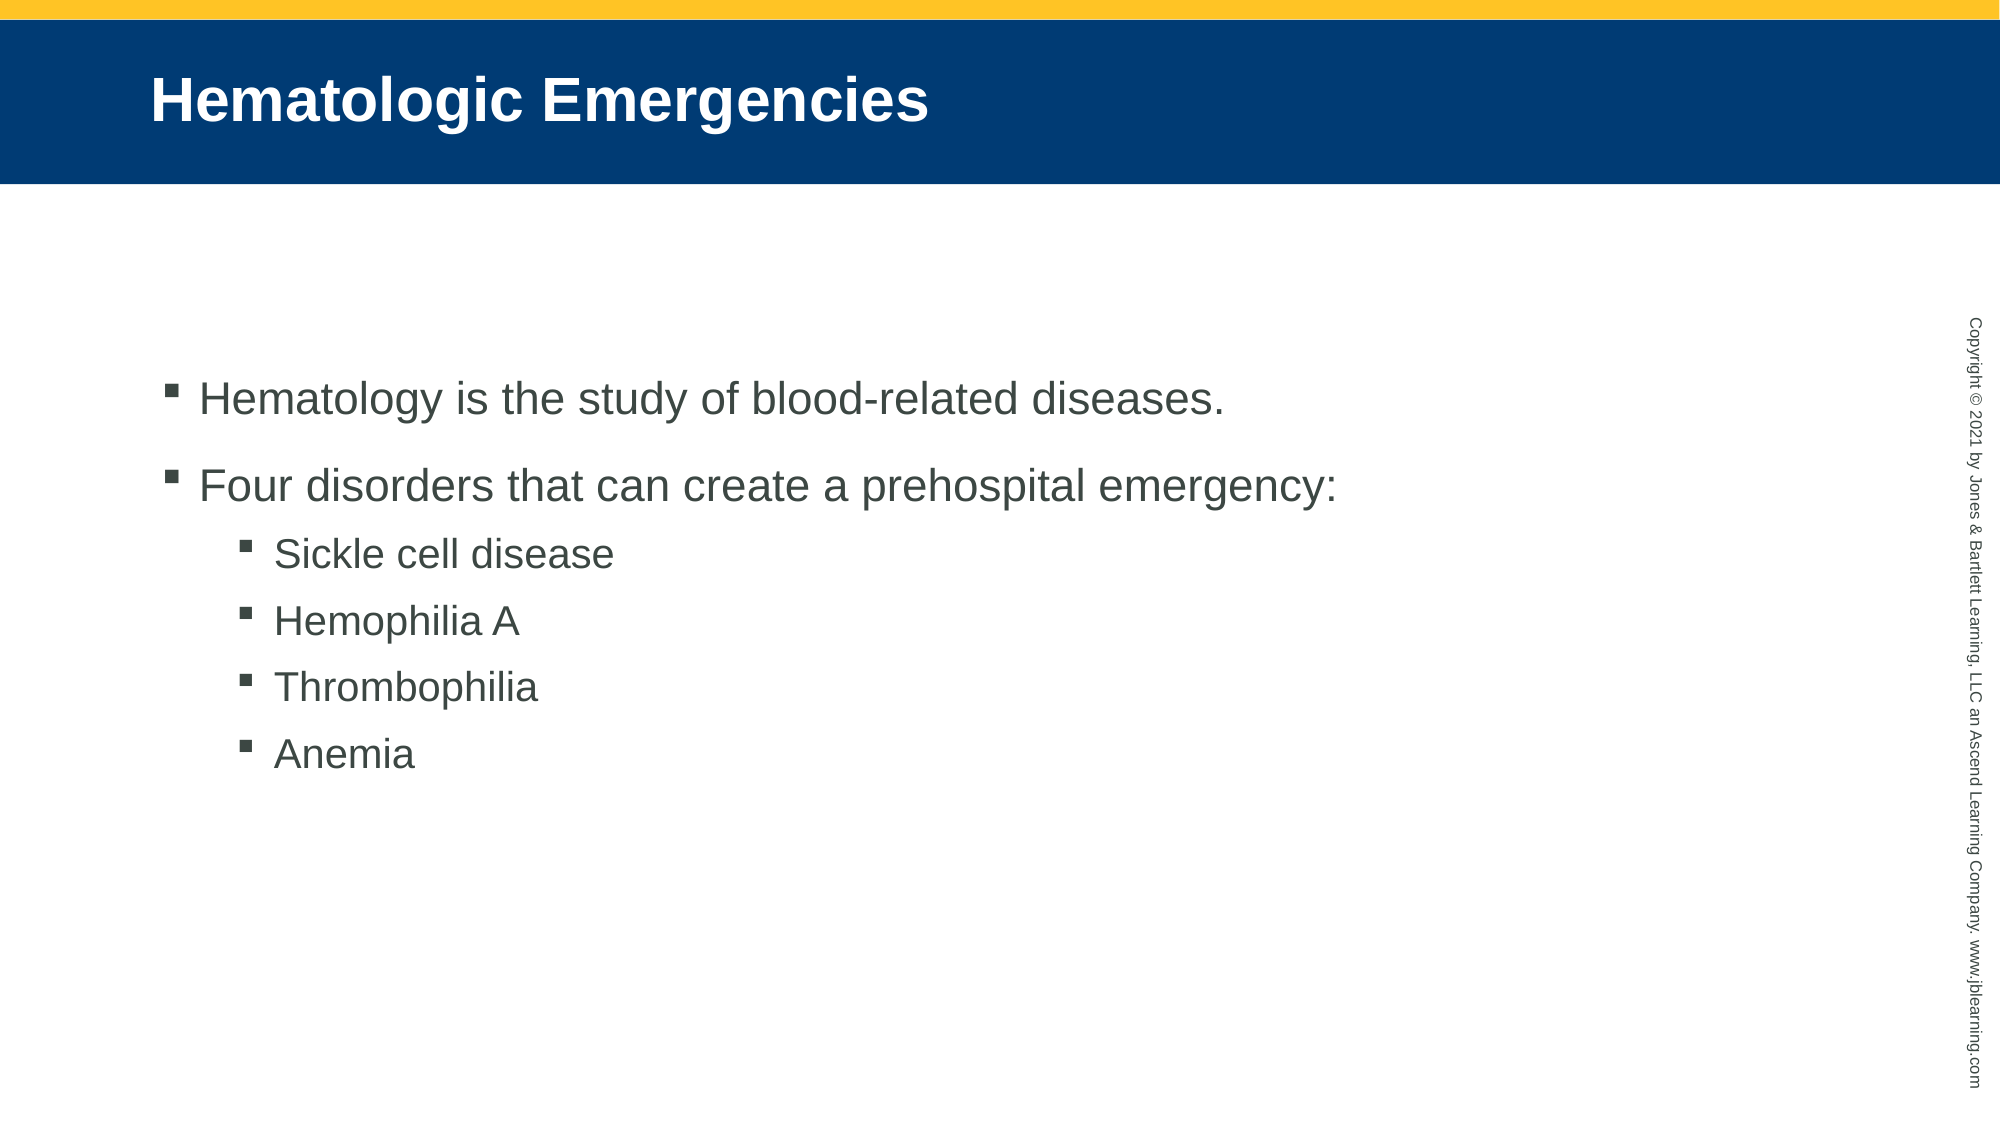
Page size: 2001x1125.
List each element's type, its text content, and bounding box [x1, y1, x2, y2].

title Hematologic Emergencies [0, 19, 2000, 185]
list Hematology is the study of blood-related diseases. Four disorders that can create a prehospital emergency: Sickle cell disease Hemophilia A Thrombophilia Anemia [146, 361, 1859, 1016]
